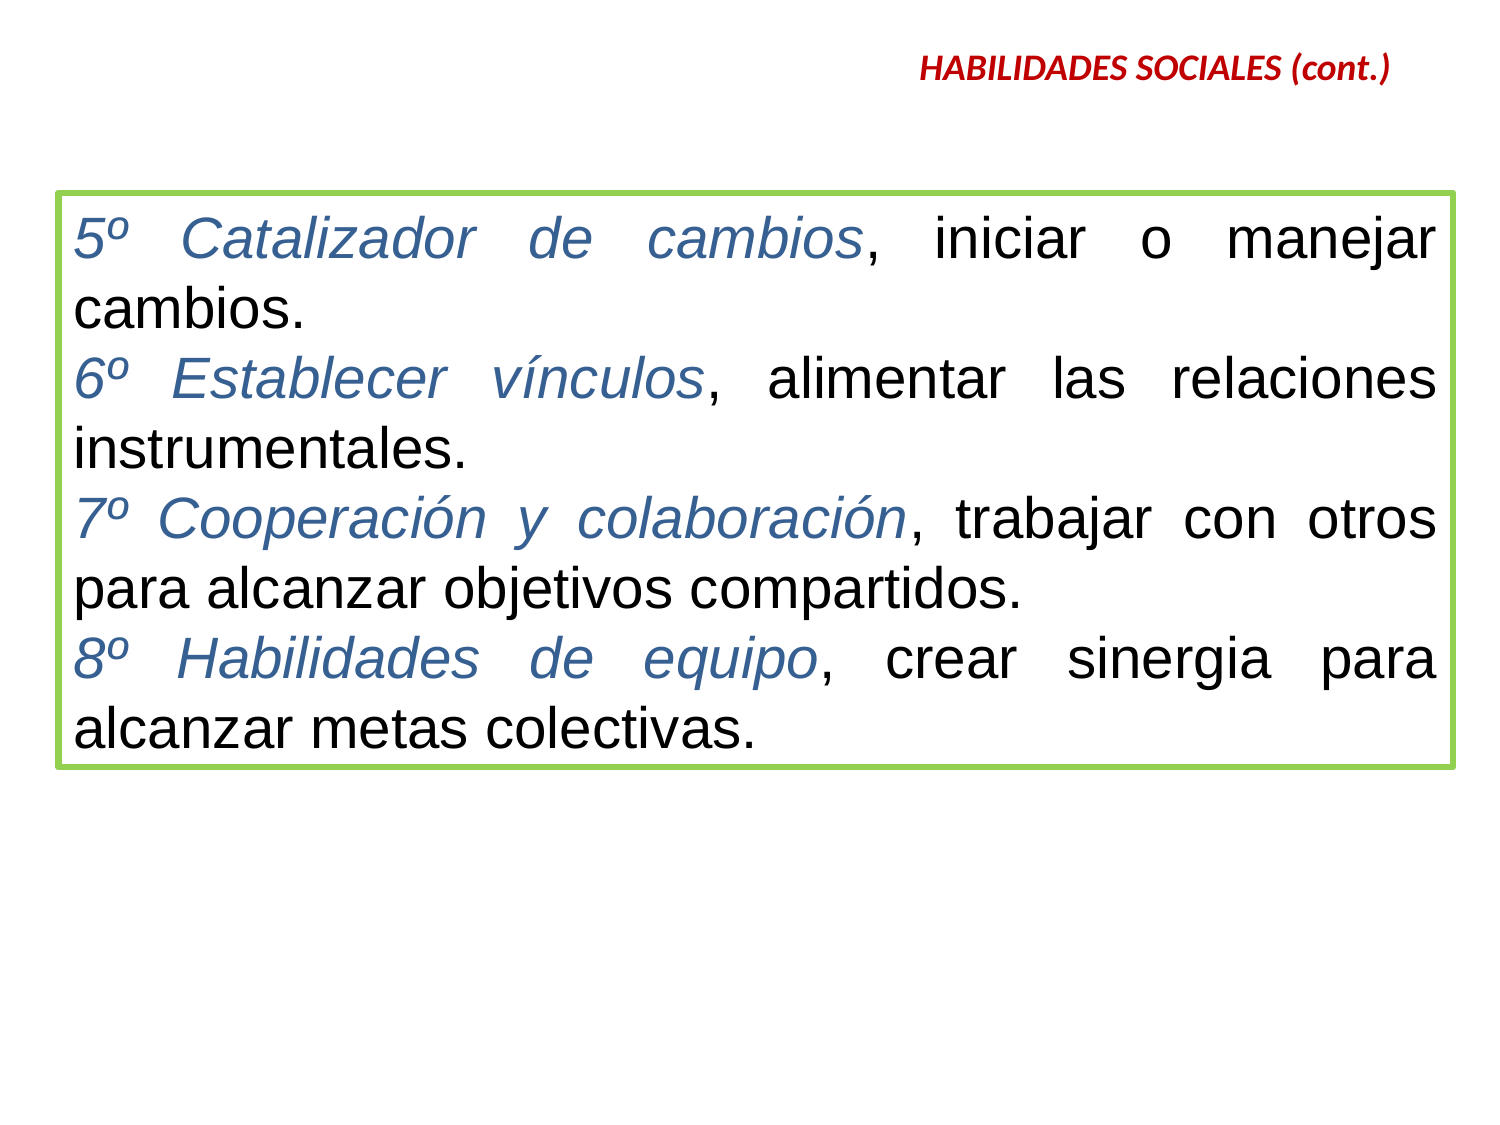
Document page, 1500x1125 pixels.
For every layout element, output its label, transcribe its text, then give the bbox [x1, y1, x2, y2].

text_box 5º Catalizador de cambios, iniciar o manejar cambios. 6º Establecer vínculos, alimentar las relaciones instrumentales. 7º Cooperación y colaboración, trabajar con otros para alcanzar objetivos compartidos. 8º Habilidades de equipo, crear sinergia para alcanzar metas colectivas. [58, 192, 1453, 768]
text_box HABILIDADES SOCIALES (cont.) [904, 35, 1407, 95]
